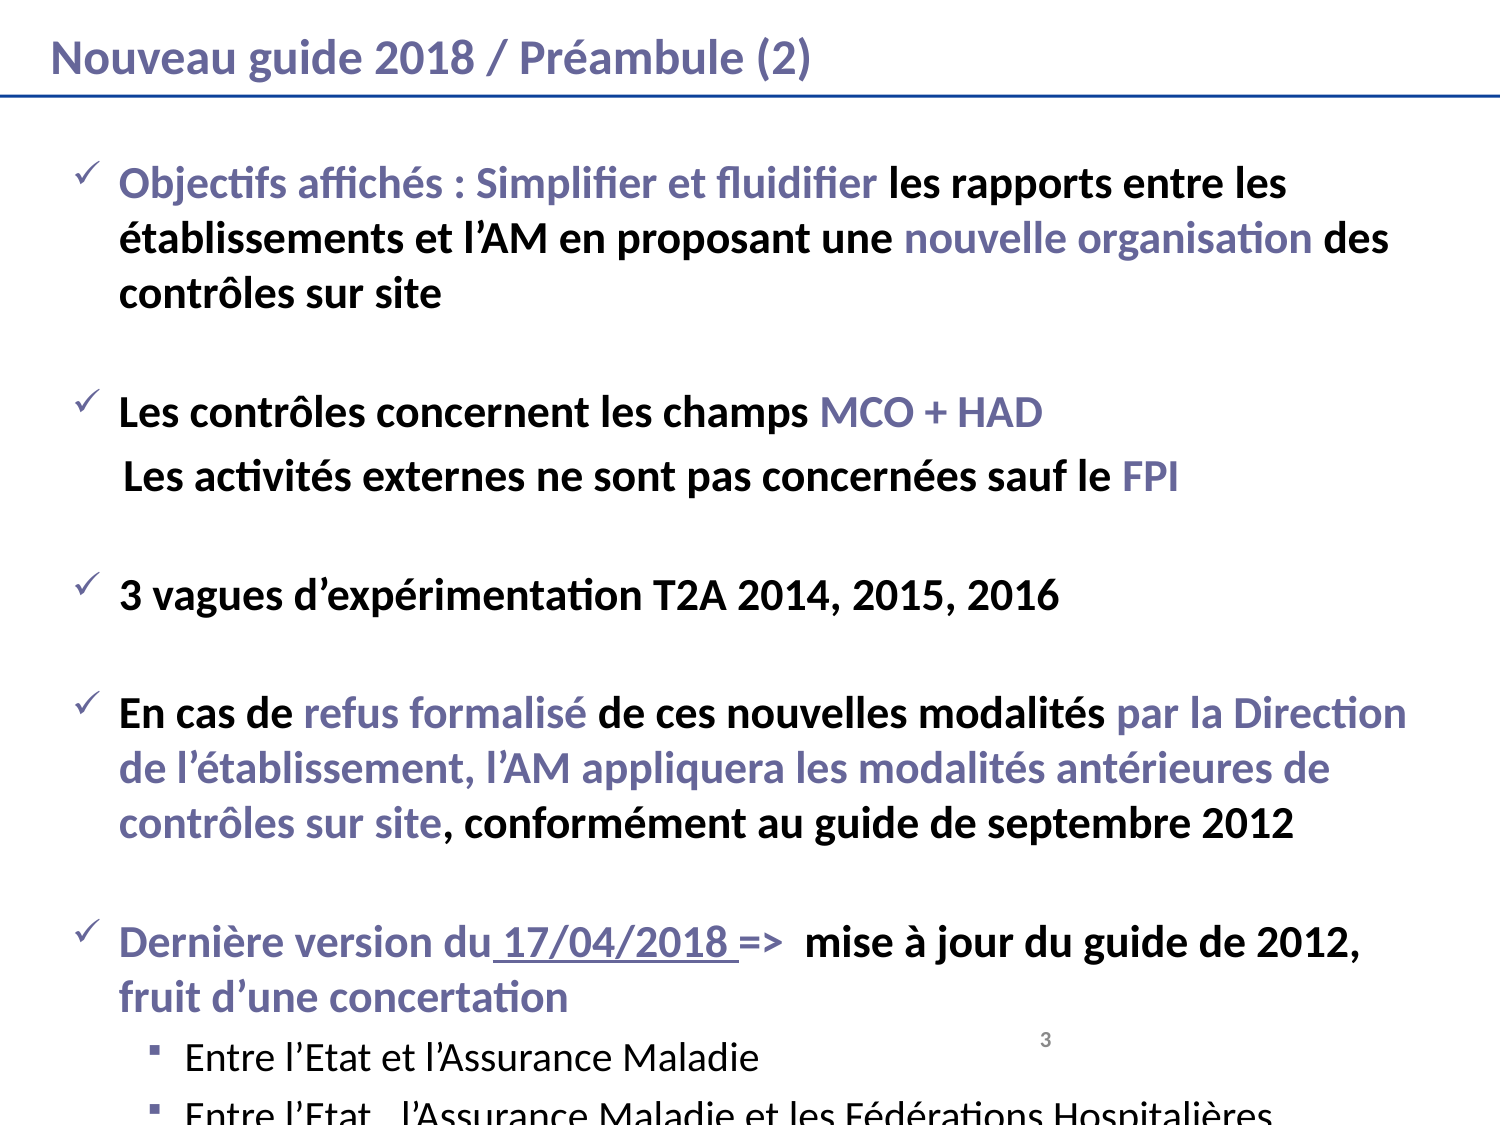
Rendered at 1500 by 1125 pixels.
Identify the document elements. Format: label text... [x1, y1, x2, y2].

list Objectifs affichés : Simplifier et fluidifier les rapports entre les établissements et l’AM en proposant une nouvelle organisation des contrôles sur site Les contrôles concernent les champs MCO + HAD Les activités externes ne sont pas concernées sauf le FPI 3 vagues d’expérimentation T2A 2014, 2015, 2016 En cas de refus formalisé de ces nouvelles modalités par la Direction de l’établissement, l’AM appliquera les modalités antérieures de contrôles sur site, conformément au guide de septembre 2012 Dernière version du 17/04/2018 => mise à jour du guide de 2012, fruit d’une concertation Entre l’Etat et l’Assurance Maladie Entre l’Etat , l’Assurance Maladie et les Fédérations Hospitalières [0, 81, 1447, 883]
title Nouveau guide 2018 / Préambule (2) [35, 17, 1386, 81]
slide_number 3 [874, 1017, 1225, 1078]
